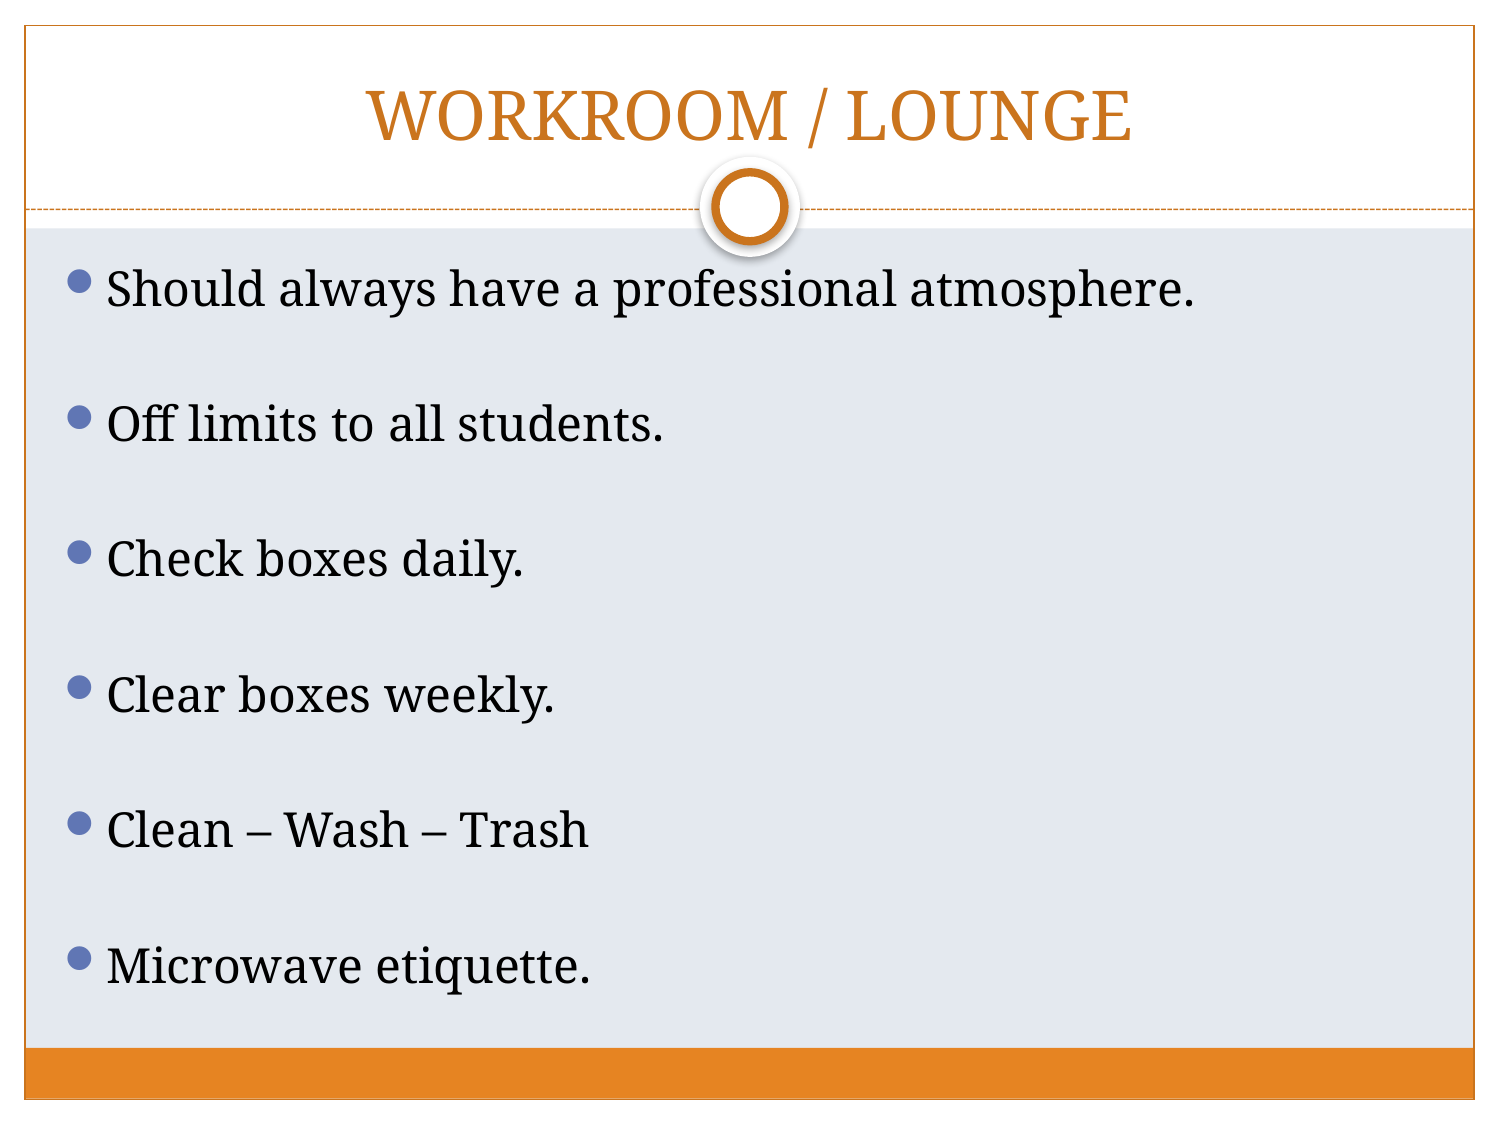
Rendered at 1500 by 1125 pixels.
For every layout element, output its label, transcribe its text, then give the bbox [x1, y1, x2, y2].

title WORKROOM / LOUNGE [49, 37, 1450, 162]
list Should always have a professional atmosphere. Off limits to all students. Check boxes daily. Clear boxes weekly. Clean – Wash – Trash Microwave etiquette. [49, 250, 1445, 1001]
